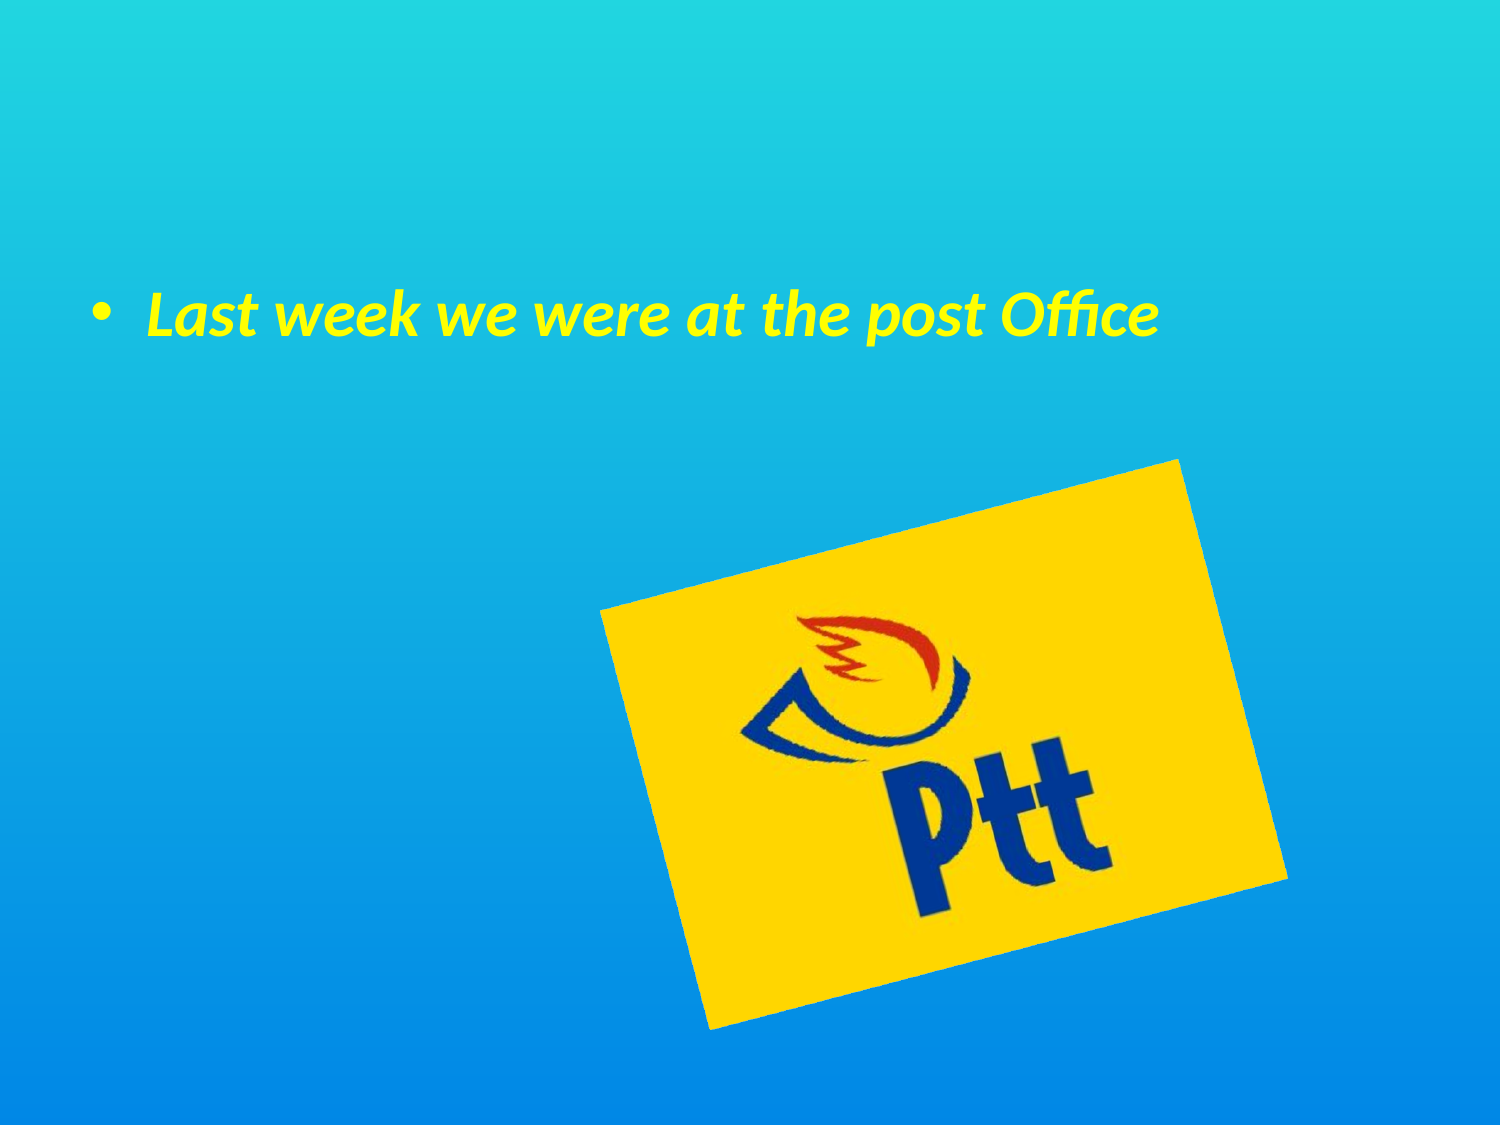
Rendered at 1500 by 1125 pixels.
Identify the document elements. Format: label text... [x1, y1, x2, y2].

picture [601, 460, 1287, 1029]
list Last week we were at the post Office [75, 262, 1425, 1005]
